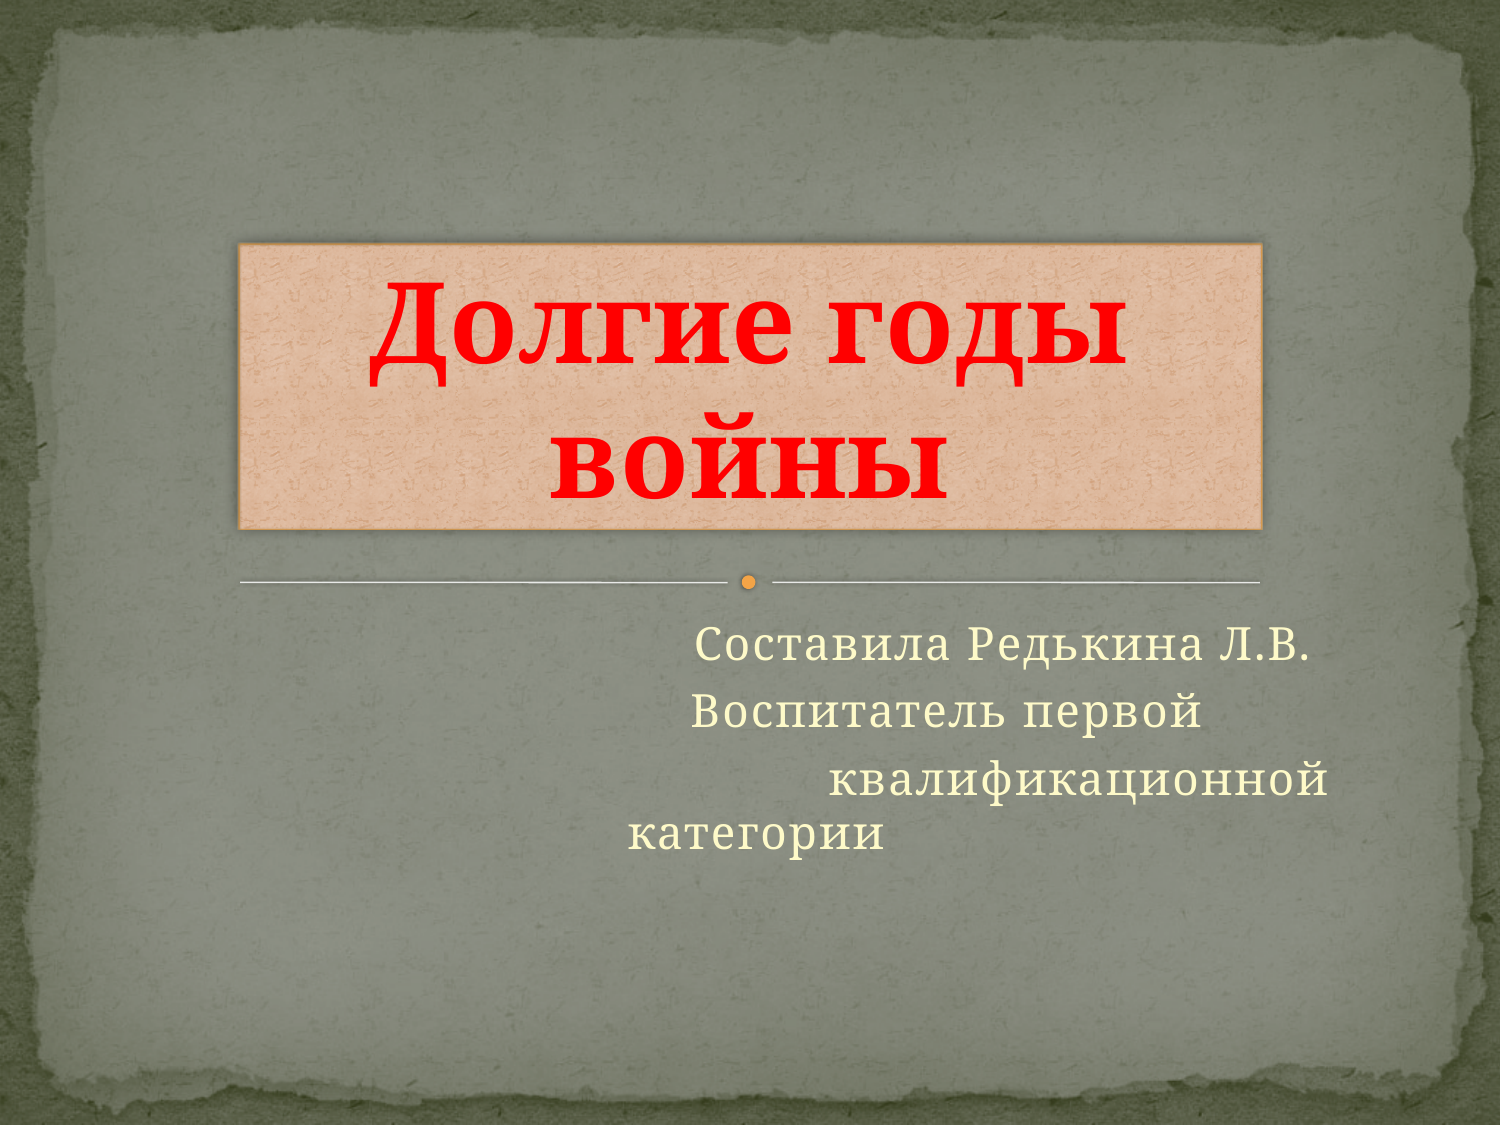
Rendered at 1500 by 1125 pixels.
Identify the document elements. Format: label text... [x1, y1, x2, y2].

subtitle Составила Редькина Л.В. Воспитатель первой квалификационной категории [75, 606, 1438, 795]
text_box Долгие годы войны [242, 247, 1260, 527]
